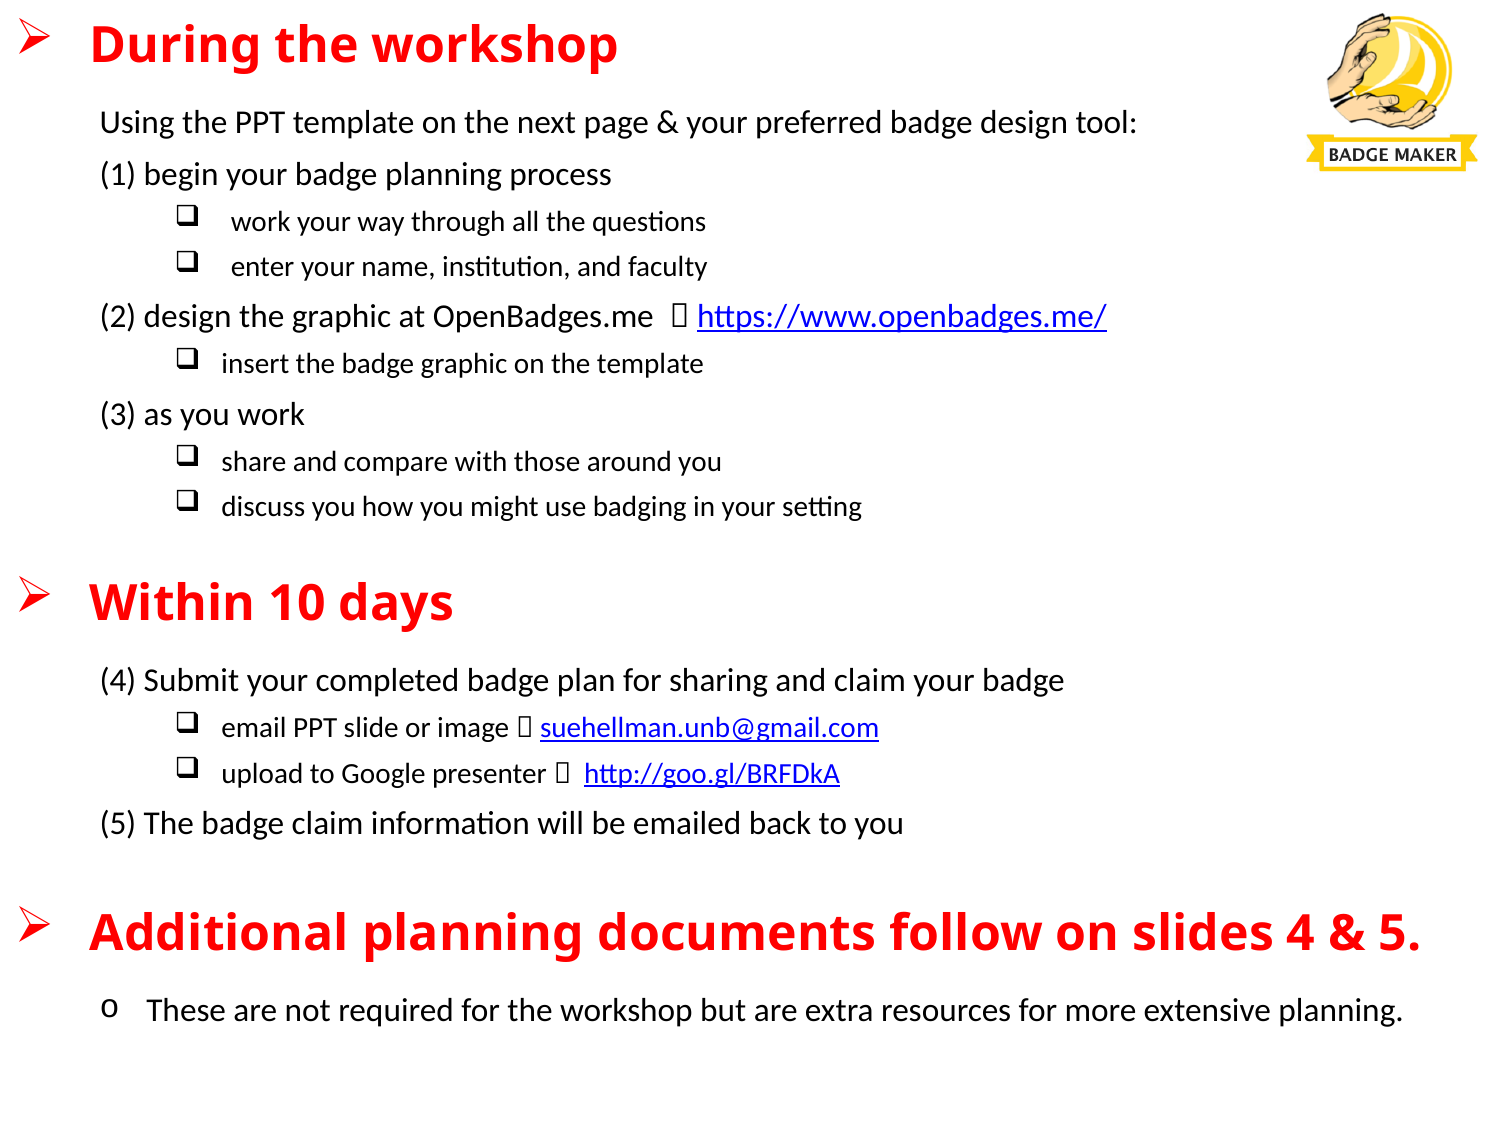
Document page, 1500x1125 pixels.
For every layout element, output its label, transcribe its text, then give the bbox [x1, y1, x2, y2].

picture [1301, 3, 1480, 181]
text_box (4) Submit your completed badge plan for sharing and claim your badge email PPT slide or image  suehellman.unb@gmail.com upload to Google presenter  http://goo.gl/BRFDkA (5) The badge claim information will be emailed back to you [84, 639, 1420, 849]
text_box Additional planning documents follow on slides 4 & 5. [0, 893, 1462, 969]
text_box During the workshop [0, 4, 1298, 80]
text_box Using the PPT template on the next page & your preferred badge design tool: (1) begin your badge planning process work your way through all the questions enter your name, institution, and faculty (2) design the graphic at OpenBadges.me  https://www.openbadges.me/ insert the badge graphic on the template (3) as you work share and compare with those around you discuss you how you might use badging in your setting [84, 80, 1420, 530]
text_box Within 10 days [0, 563, 1462, 639]
text_box These are not required for the workshop but are extra resources for more extensive planning. [84, 969, 1462, 1036]
